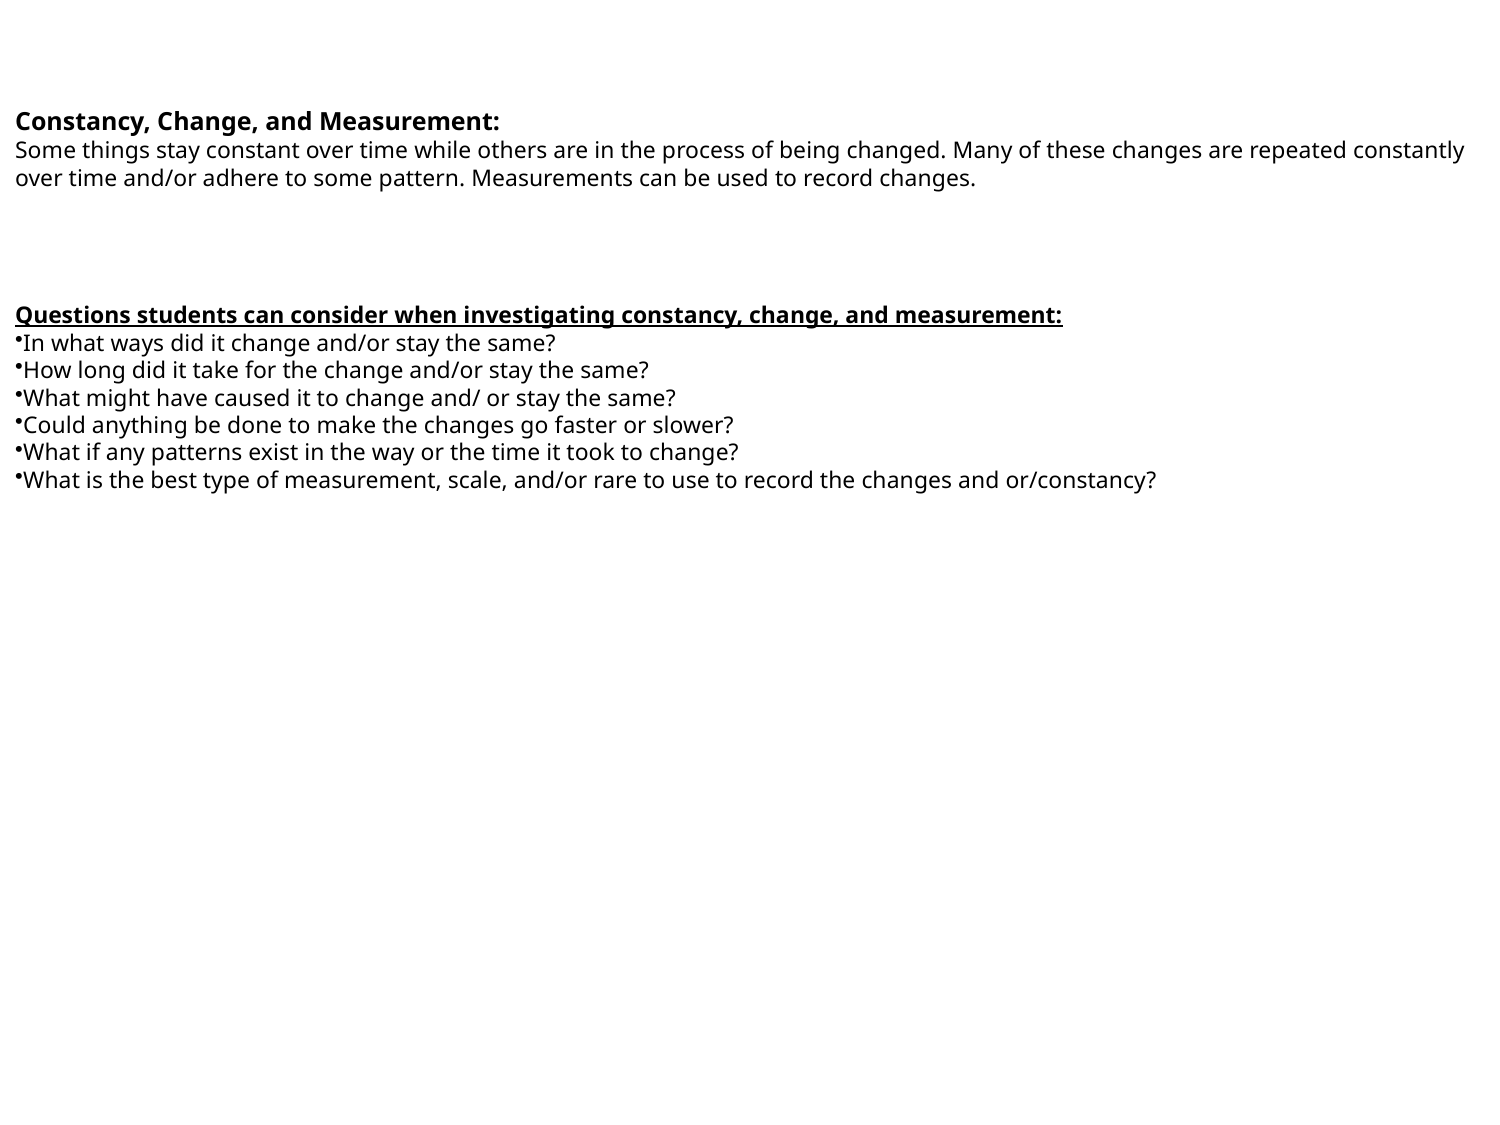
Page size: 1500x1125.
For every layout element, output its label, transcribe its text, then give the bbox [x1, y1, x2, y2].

text_box Constancy, Change, and Measurement: Some things stay constant over time while others are in the process of being changed. Many of these changes are repeated constantly over time and/or adhere to some pattern. Measurements can be used to record changes. Questions students can consider when investigating constancy, change, and measurement: In what ways did it change and/or stay the same? How long did it take for the change and/or stay the same? What might have caused it to change and/ or stay the same? Could anything be done to make the changes go faster or slower? What if any patterns exist in the way or the time it took to change? What is the best type of measurement, scale, and/or rare to use to record the changes and or/constancy? [0, 0, 1500, 546]
